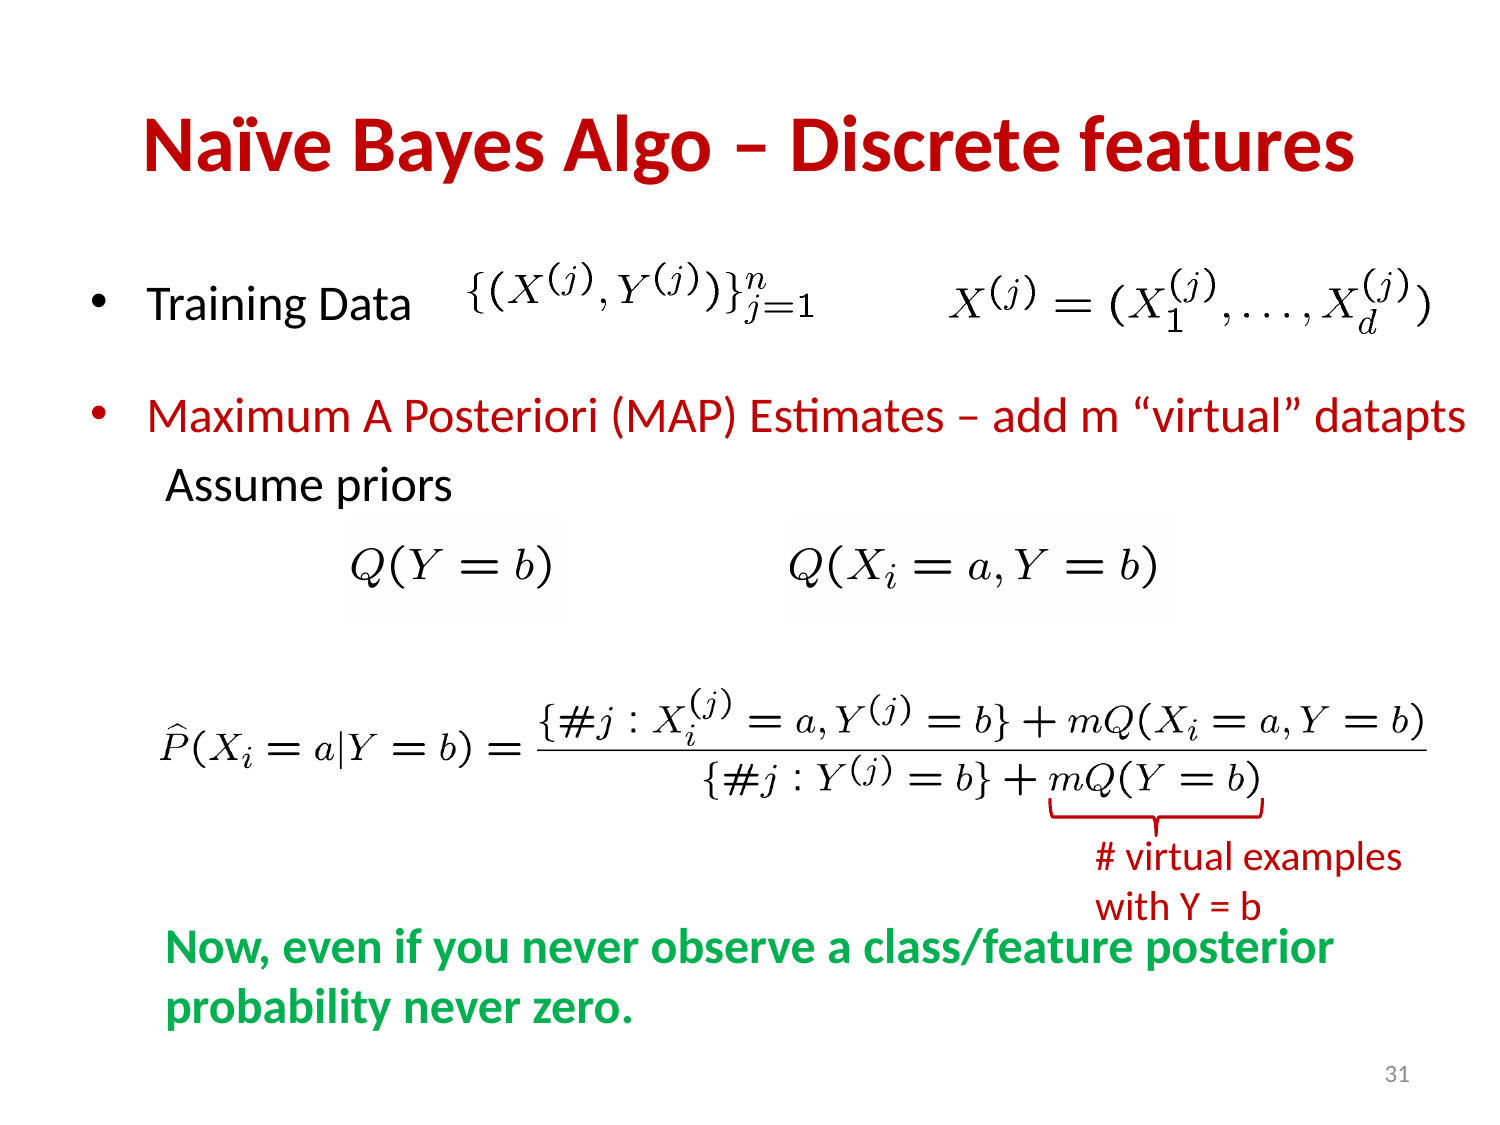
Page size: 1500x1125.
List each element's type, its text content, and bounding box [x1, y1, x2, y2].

slide_number 31 [1074, 1042, 1425, 1103]
title Naïve Bayes Algo – Discrete features [75, 45, 1425, 233]
text_box [1049, 810, 1263, 837]
picture [789, 518, 1176, 626]
picture [349, 518, 563, 626]
picture [159, 687, 1427, 802]
list Training Data Maximum A Posteriori (MAP) Estimates – add m “virtual” datapts Assume priors MAP Estimate Now, even if you never observe a class/feature posterior probability never zero. [75, 262, 1500, 1088]
picture [948, 267, 1430, 335]
picture [465, 262, 826, 326]
text_box # virtual examples with Y = b [1080, 821, 1427, 937]
